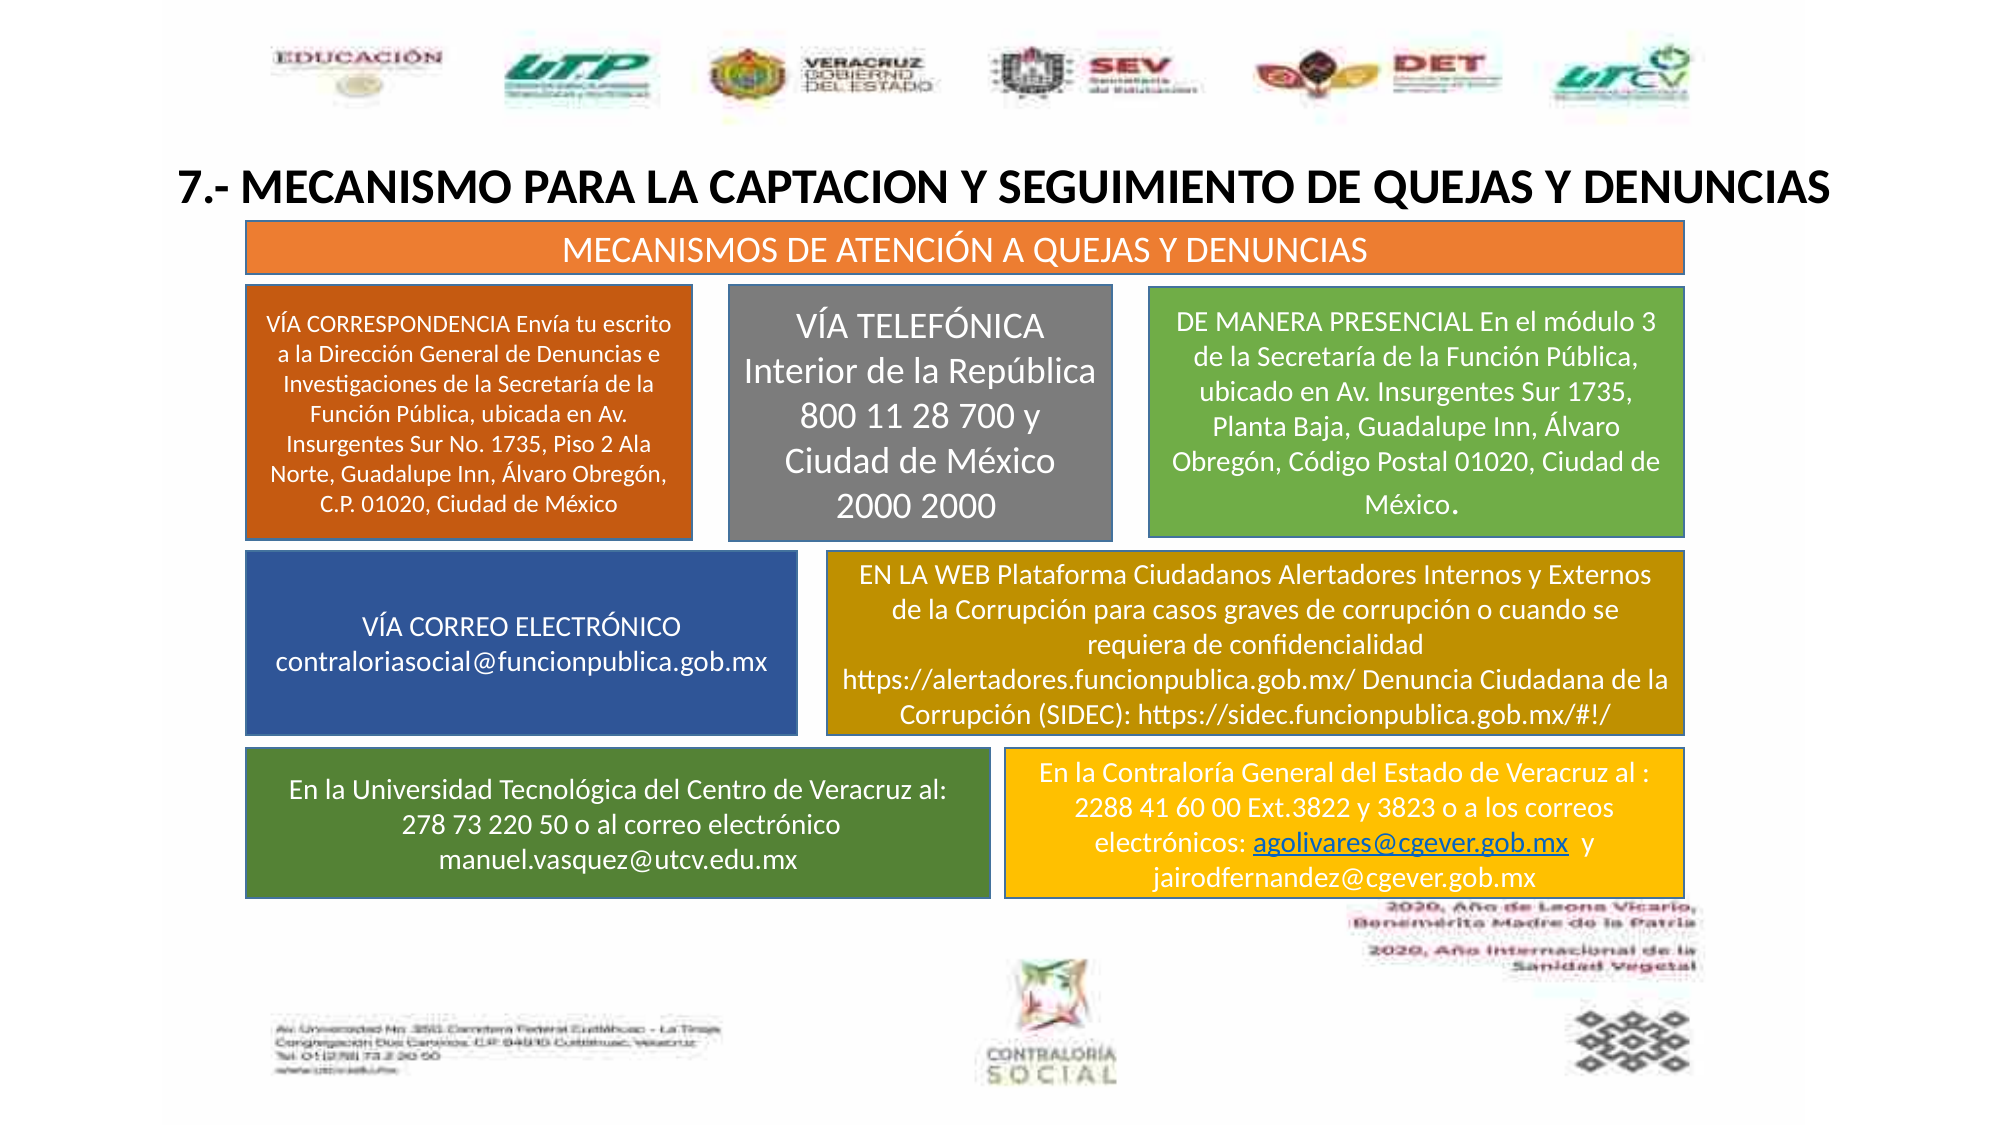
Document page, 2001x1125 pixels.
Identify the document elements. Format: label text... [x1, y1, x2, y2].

picture [162, 0, 1805, 1125]
text_box 7.- MECANISMO PARA LA CAPTACION Y SEGUIMIENTO DE QUEJAS Y DENUNCIAS [1805, 145, 1914, 221]
